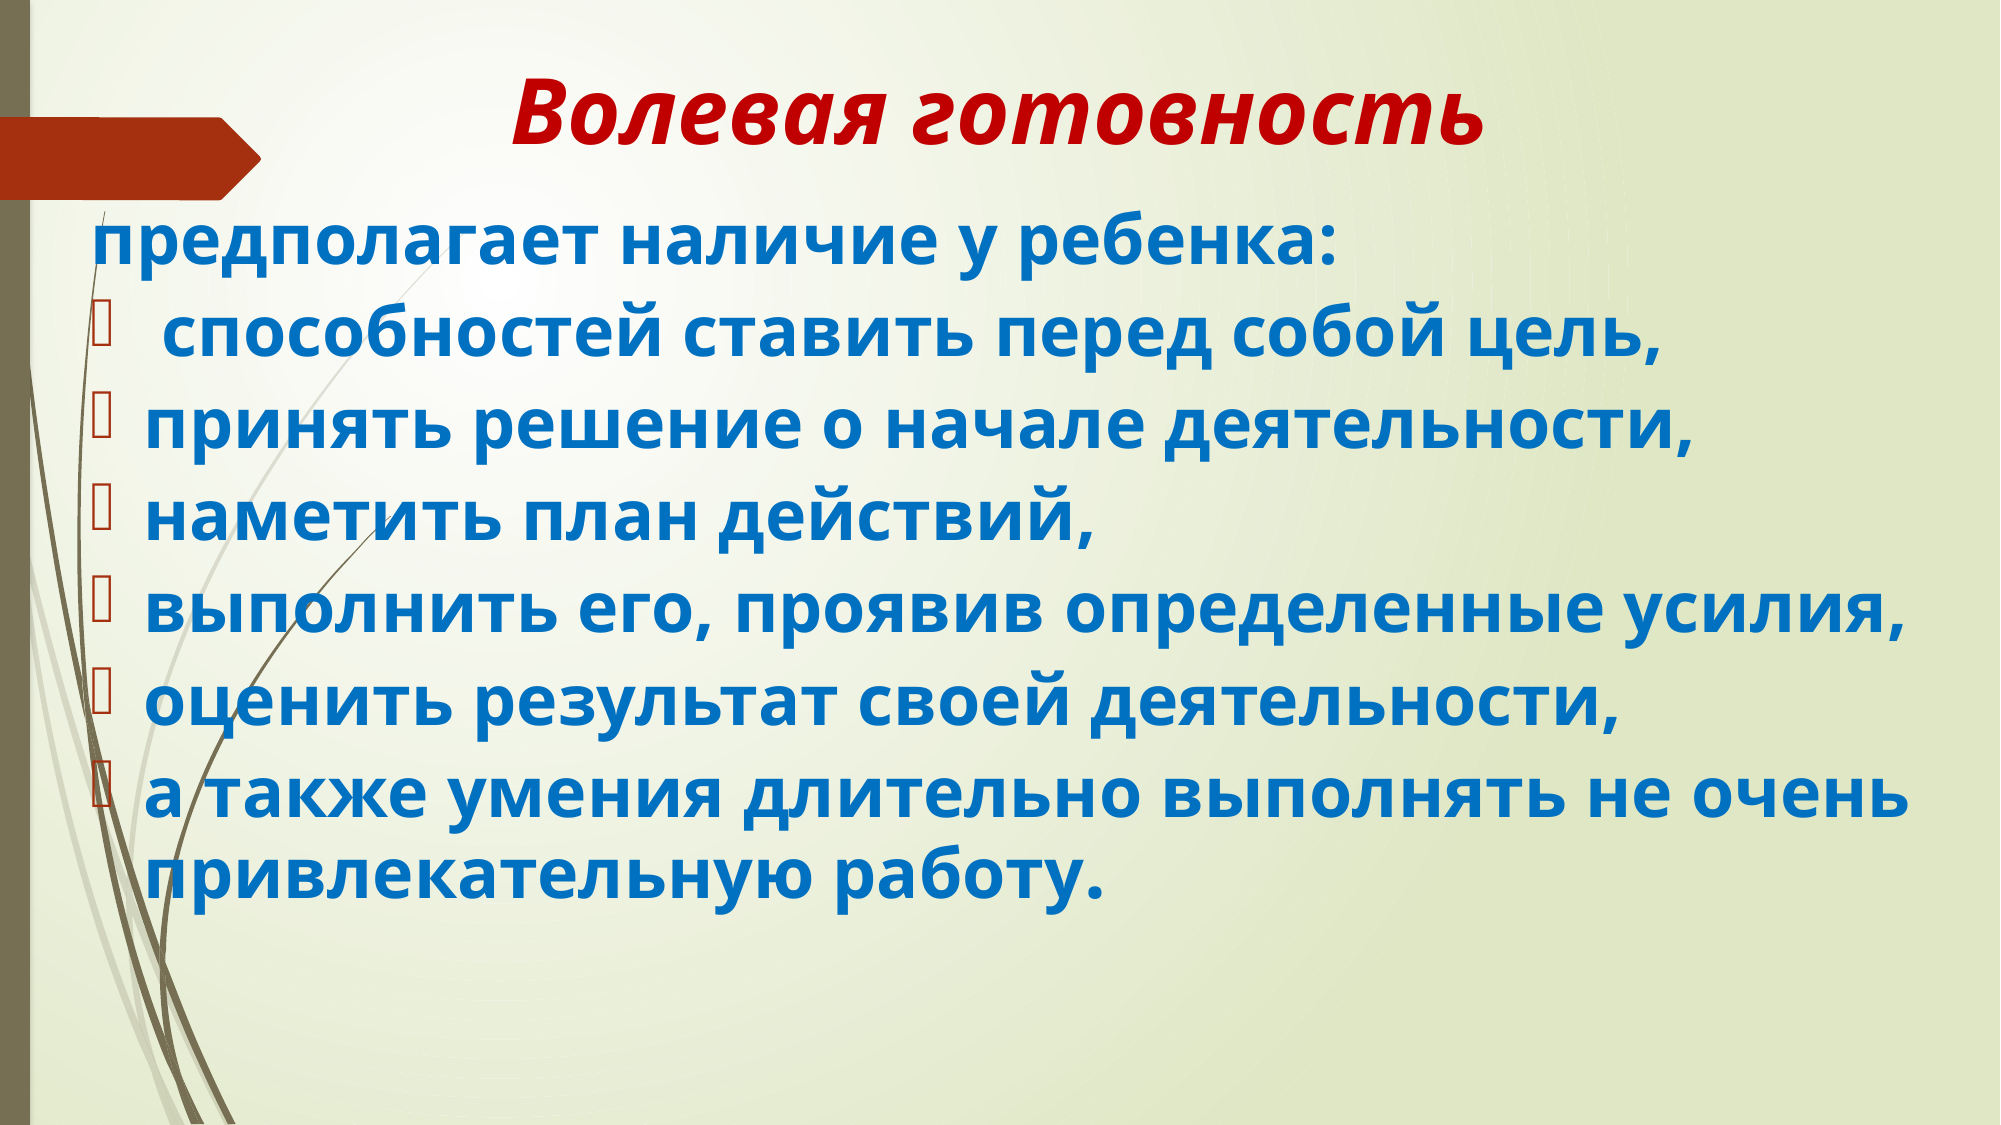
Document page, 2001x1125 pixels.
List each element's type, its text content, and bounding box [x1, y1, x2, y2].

title Волевая готовность [324, 45, 1675, 173]
list предполагает наличие у ребенка: способностей ставить перед собой цель, принять решение о начале деятельности, наметить план действий, выполнить его, проявив определенные усилия, оценить результат своей деятельности, а также умения длительно выполнять не очень привлекательную работу. [75, 196, 1959, 1032]
